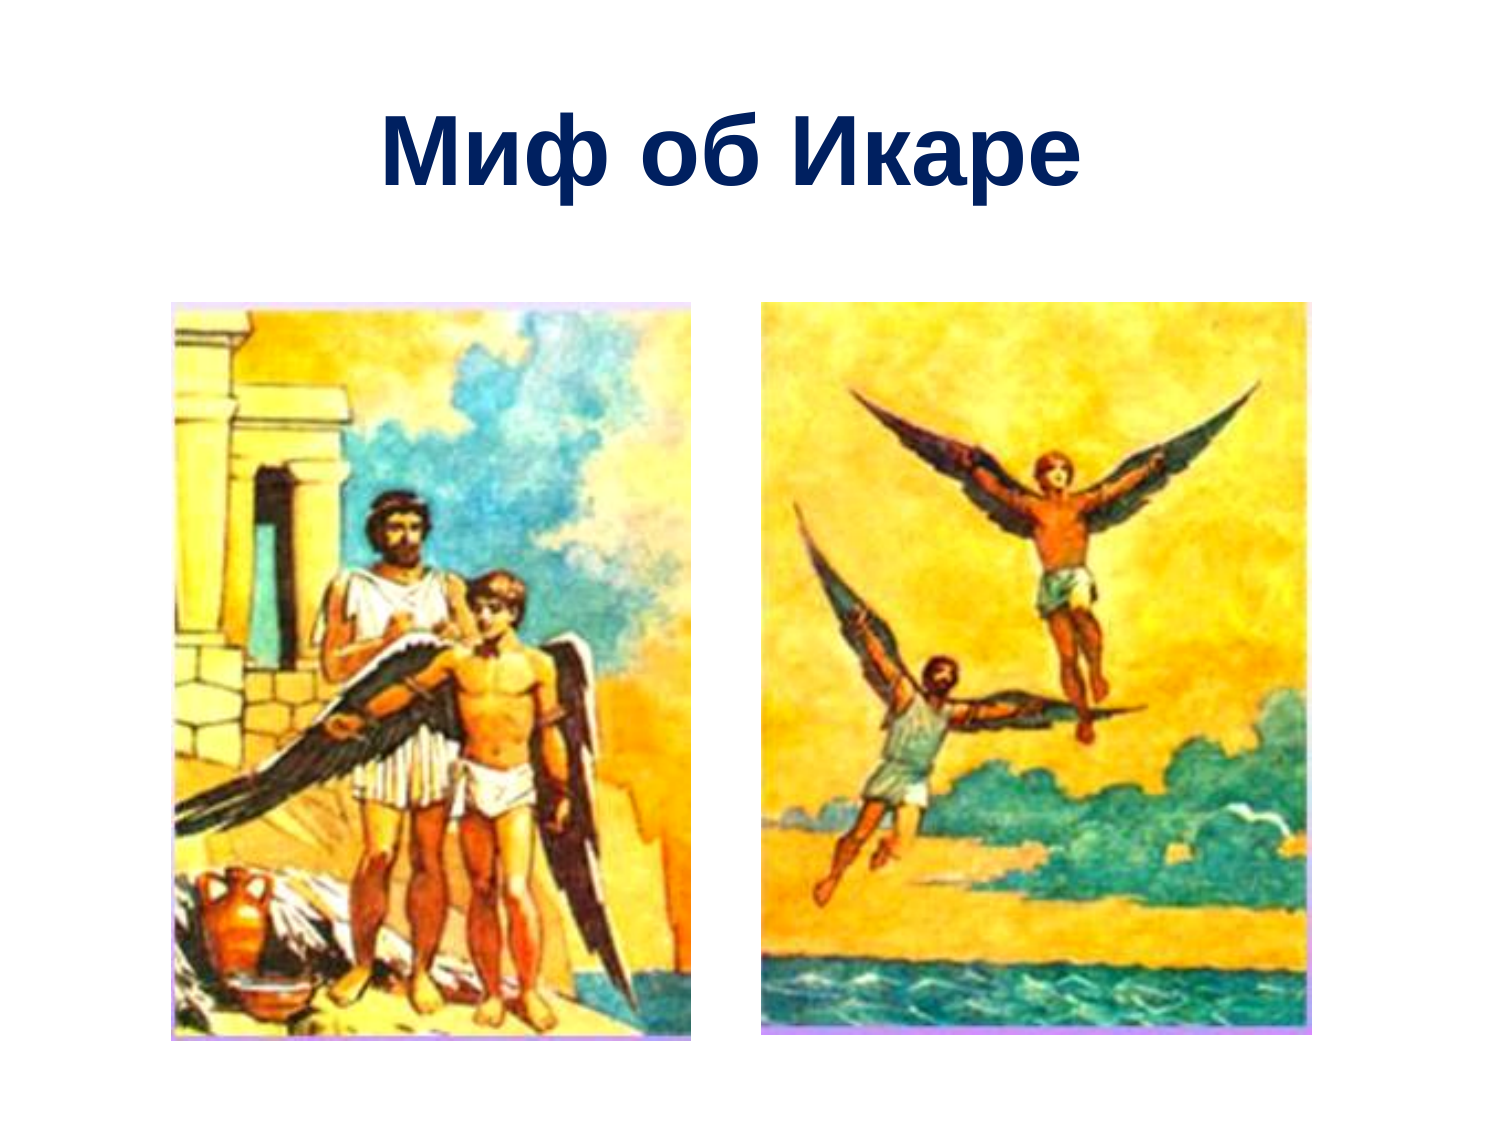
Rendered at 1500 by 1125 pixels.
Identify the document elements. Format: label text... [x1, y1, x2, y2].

picture [170, 302, 692, 1041]
text_box Миф об Икаре [364, 78, 1099, 213]
picture [761, 302, 1312, 1036]
